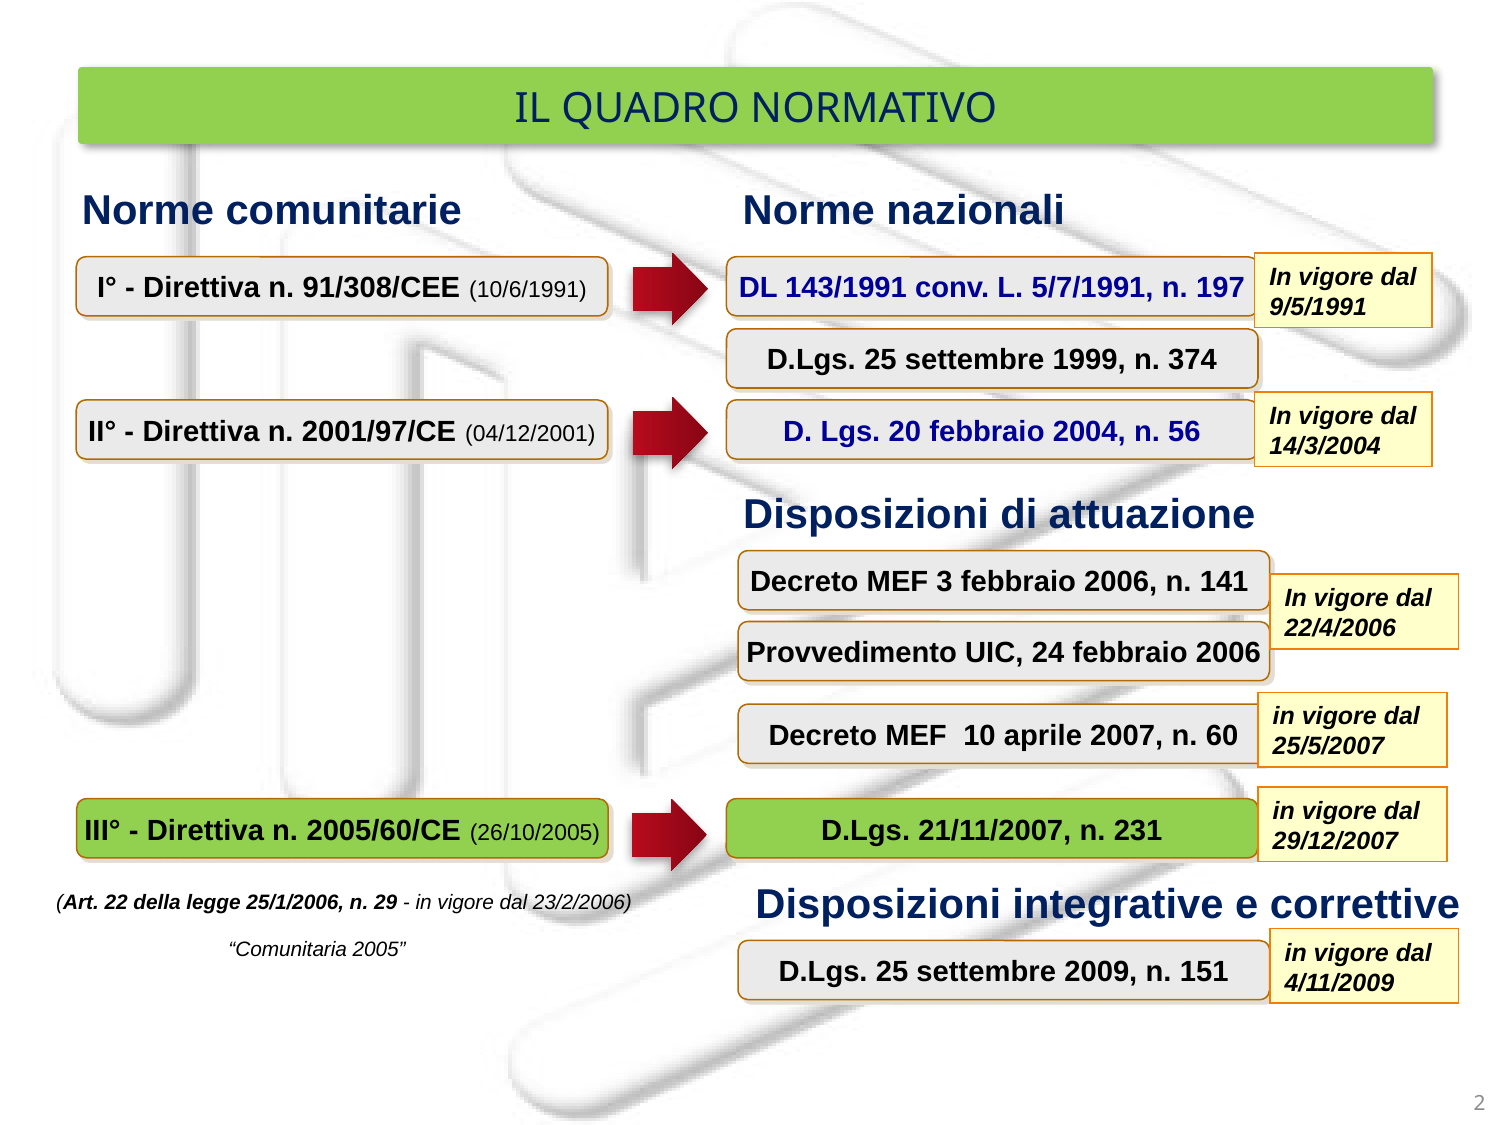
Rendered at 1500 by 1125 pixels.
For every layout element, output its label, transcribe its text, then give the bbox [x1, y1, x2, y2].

text_box D.Lgs. 25 settembre 1999, n. 374 [726, 328, 1258, 388]
text_box In vigore dal 9/5/1991 [1254, 252, 1433, 328]
text_box D.Lgs. 25 settembre 2009, n. 151 [738, 940, 1269, 1000]
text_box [633, 796, 706, 873]
picture [0, 0, 1500, 1125]
text_box In vigore dal 14/3/2004 [1254, 392, 1433, 467]
text_box IL QUADRO NORMATIVO [78, 67, 1433, 144]
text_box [634, 250, 707, 327]
text_box Provvedimento UIC, 24 febbraio 2006 [738, 621, 1270, 681]
text_box III° - Direttiva n. 2005/60/CE (26/10/2005) [76, 798, 609, 858]
text_box In vigore dal 22/4/2006 [1269, 574, 1459, 649]
text_box D.Lgs. 21/11/2007, n. 231 [726, 798, 1257, 858]
text_box DL 143/1991 conv. L. 5/7/1991, n. 197 [726, 256, 1254, 316]
text_box Disposizioni integrative e correttive [740, 869, 1488, 935]
text_box D. Lgs. 20 febbraio 2004, n. 56 [726, 399, 1254, 460]
text_box (Art. 22 della legge 25/1/2006, n. 29 - in vigore dal 23/2/2006) [41, 881, 668, 922]
text_box Decreto MEF 3 febbraio 2006, n. 141 [738, 550, 1270, 610]
slide_number 2 [1429, 1082, 1500, 1125]
text_box in vigore dal 4/11/2009 [1269, 928, 1459, 1004]
text_box in vigore dal 29/12/2007 [1257, 786, 1447, 862]
text_box I° - Direttiva n. 91/308/CEE (10/6/1991) [76, 256, 608, 316]
text_box Disposizioni di attuazione [728, 479, 1271, 545]
text_box in vigore dal 25/5/2007 [1257, 692, 1447, 767]
text_box Norme nazionali [727, 175, 1080, 241]
text_box Decreto MEF 10 aprile 2007, n. 60 [738, 704, 1257, 764]
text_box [634, 394, 707, 471]
text_box “Comunitaria 2005” [207, 928, 421, 969]
text_box II° - Direttiva n. 2001/97/CE (04/12/2001) [76, 399, 608, 460]
text_box Norme comunitarie [67, 175, 478, 241]
